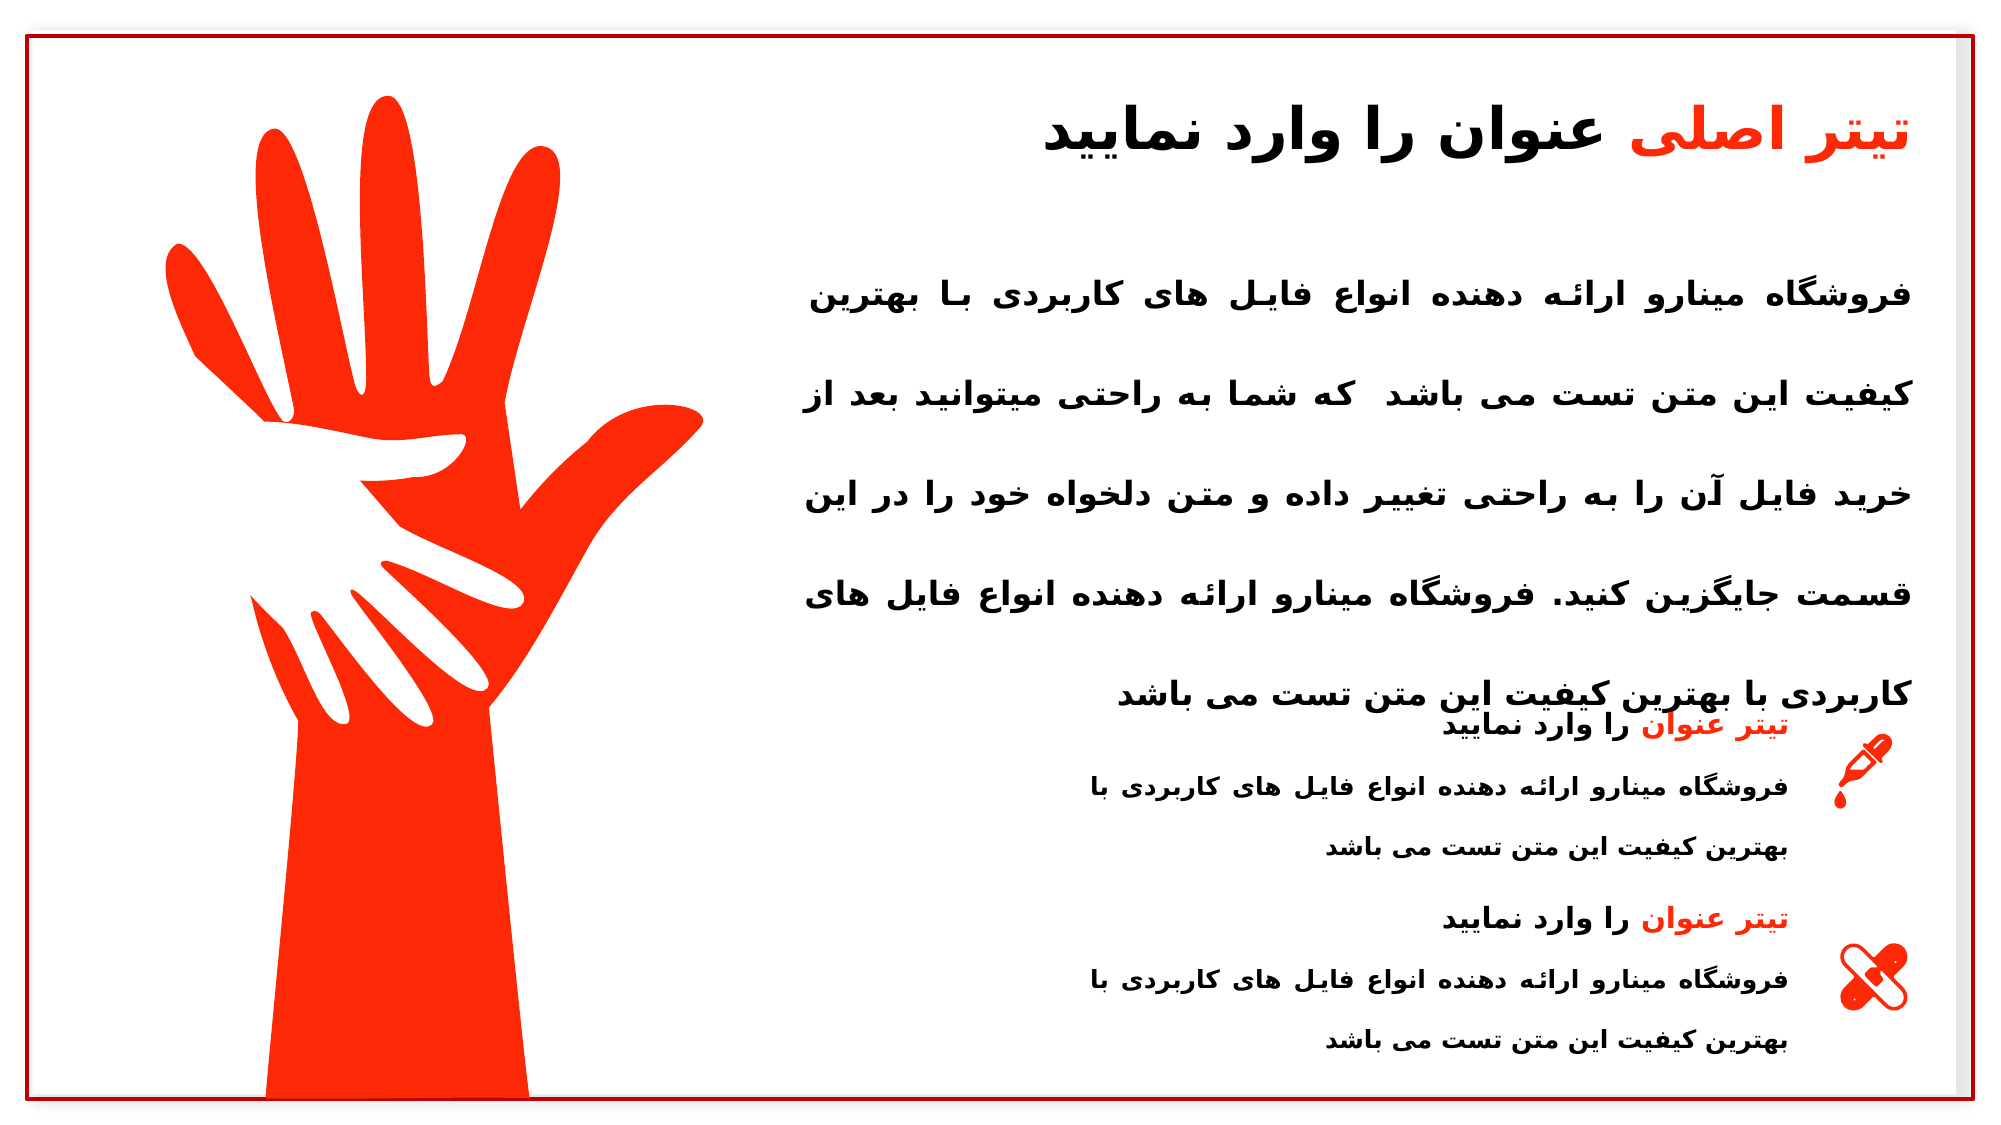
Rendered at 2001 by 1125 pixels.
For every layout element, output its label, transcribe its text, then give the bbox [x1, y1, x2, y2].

text_box تیتر عنوان را وارد نمایید فروشگاه مینارو ارائه دهنده انواع فایل های کاربردی با بهترین کیفیت این متن تست می باشد [1072, 663, 1805, 856]
text_box تیتر اصلی عنوان را وارد نمایید [883, 48, 1928, 169]
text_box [1834, 733, 1893, 809]
text_box [1840, 943, 1908, 1011]
text_box [26, 36, 1974, 1099]
text_box تیتر عنوان را وارد نمایید فروشگاه مینارو ارائه دهنده انواع فایل های کاربردی با بهترین کیفیت این متن تست می باشد [1072, 856, 1805, 1062]
text_box [164, 94, 705, 1100]
text_box فروشگاه مینارو ارائه دهنده انواع فایل های کاربردی با بهترین کیفیت این متن تست می باشد که شما به راحتی میتوانید بعد از خرید فایل آن را به راحتی تغییر داده و متن دلخواه خود را در این قسمت جایگزین کنید. فروشگاه مینارو ارائه دهنده انواع فایل های کاربردی با بهترین کیفیت این متن تست می باشد [786, 205, 1928, 720]
